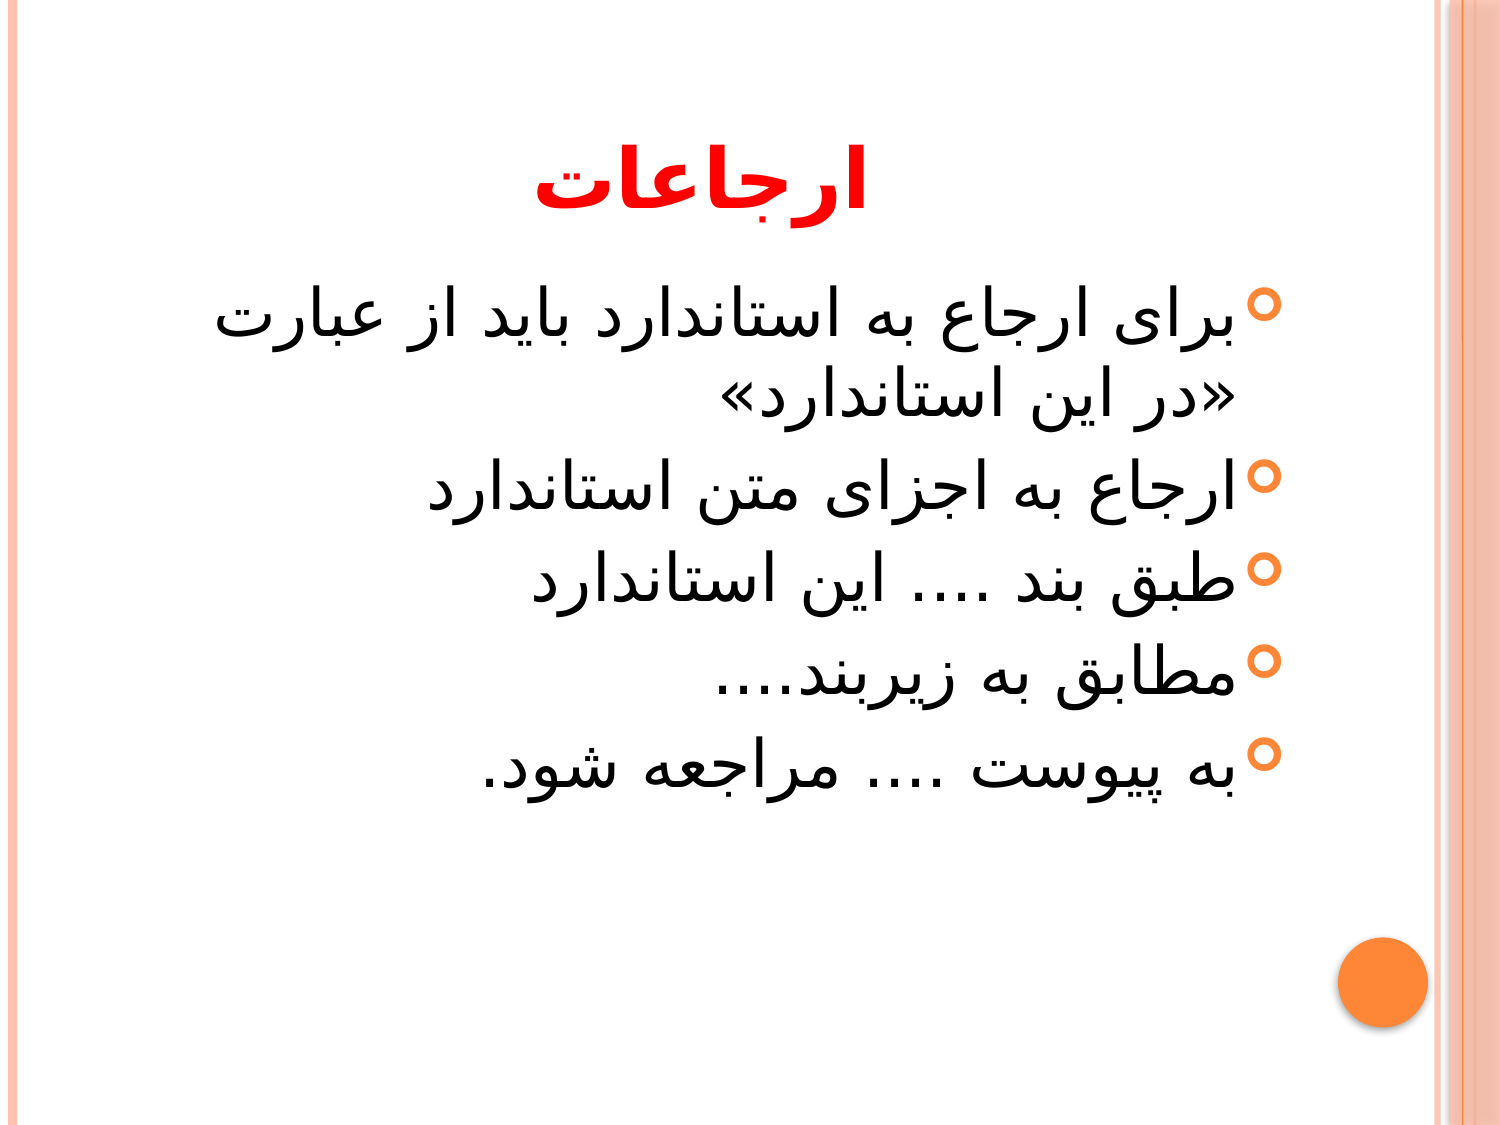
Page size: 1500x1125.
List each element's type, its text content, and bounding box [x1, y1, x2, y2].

list برای ارجاع به استاندارد باید از عبارت «در این استاندارد» ارجاع به اجزای متن استاندارد طبق بند .... این استاندارد مطابق به زیربند.... به پیوست .... مراجعه شود. [75, 262, 1300, 1062]
title ارجاعات [75, 45, 1300, 233]
